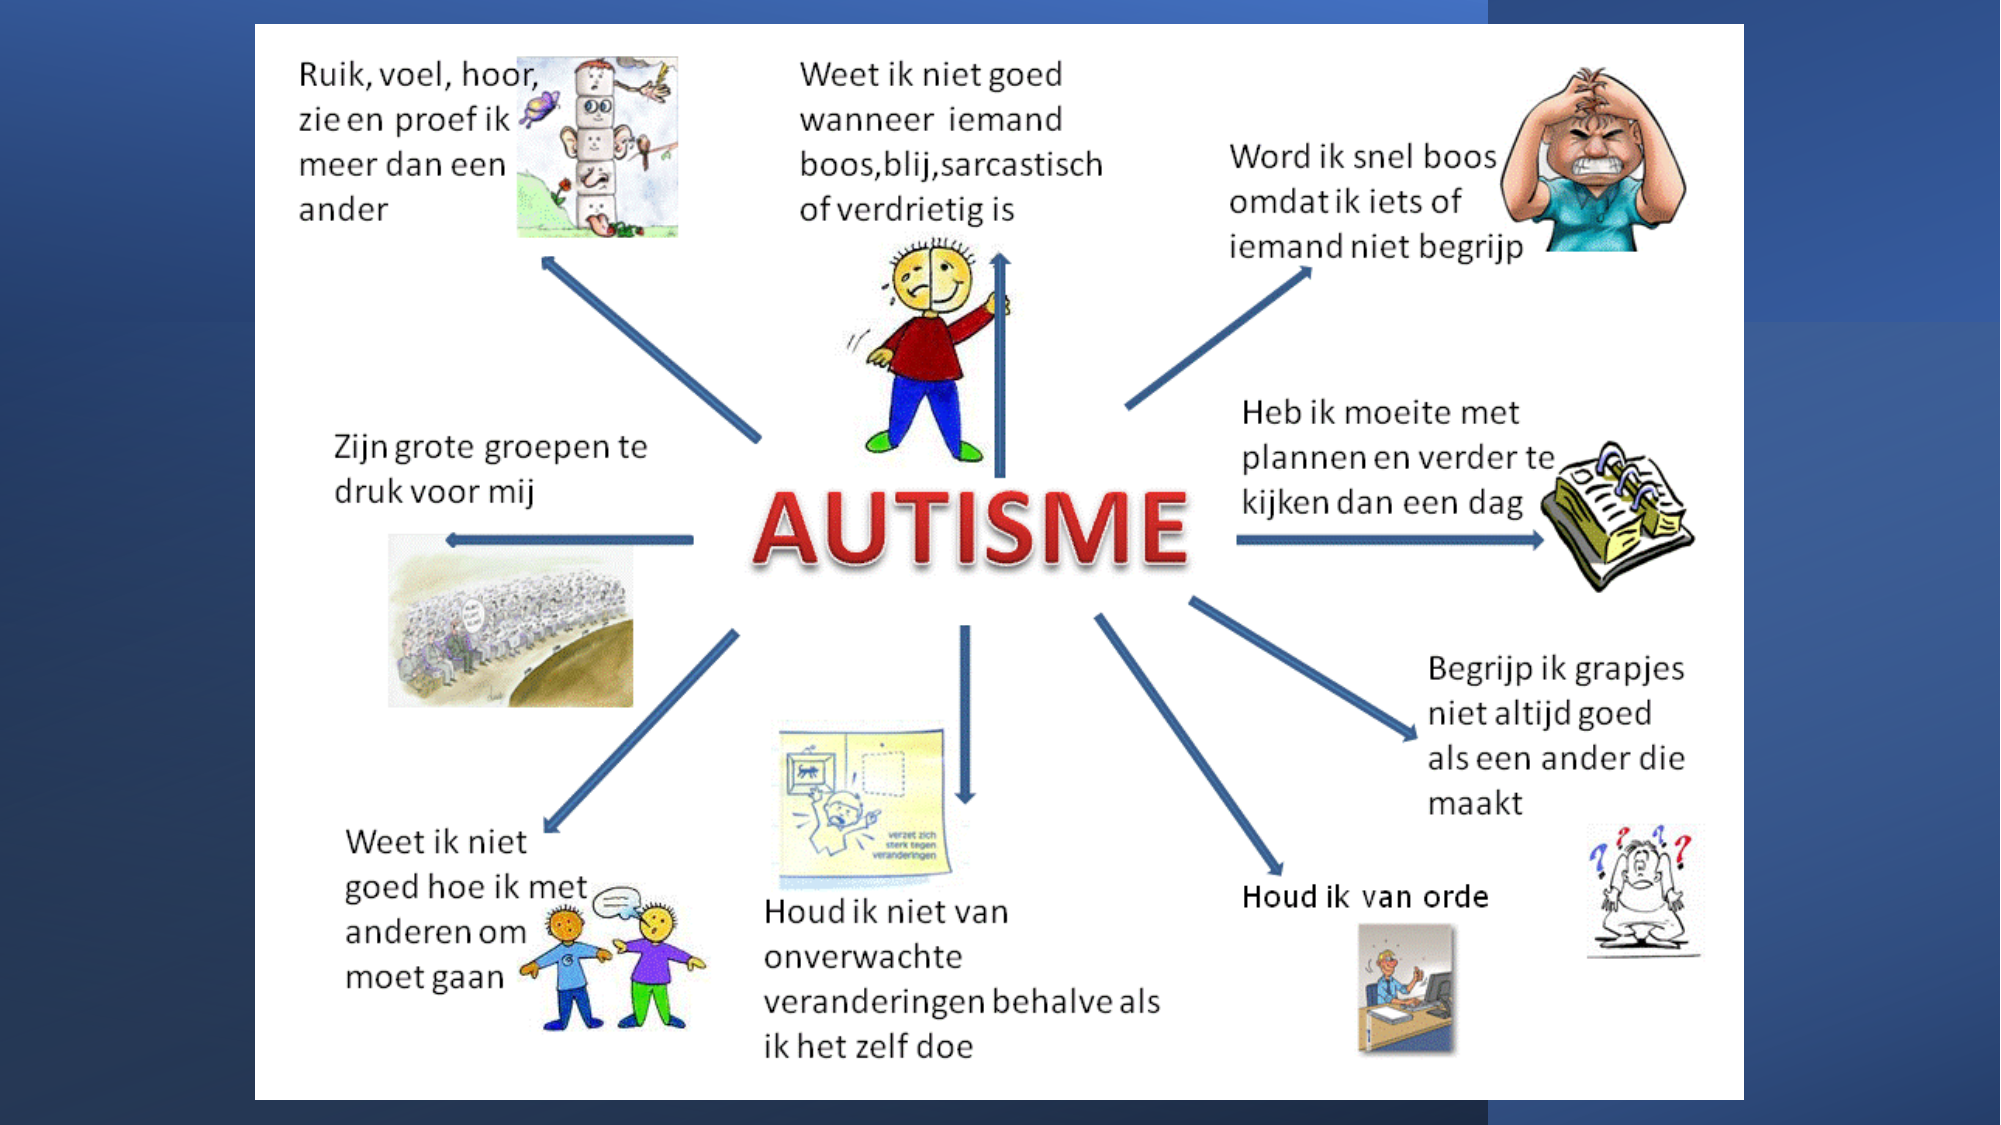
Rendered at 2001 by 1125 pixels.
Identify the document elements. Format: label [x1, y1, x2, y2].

text_box [0, 321, 2000, 1125]
text_box [1489, 0, 2000, 321]
text_box [0, 0, 1489, 321]
picture [255, 24, 1744, 1100]
